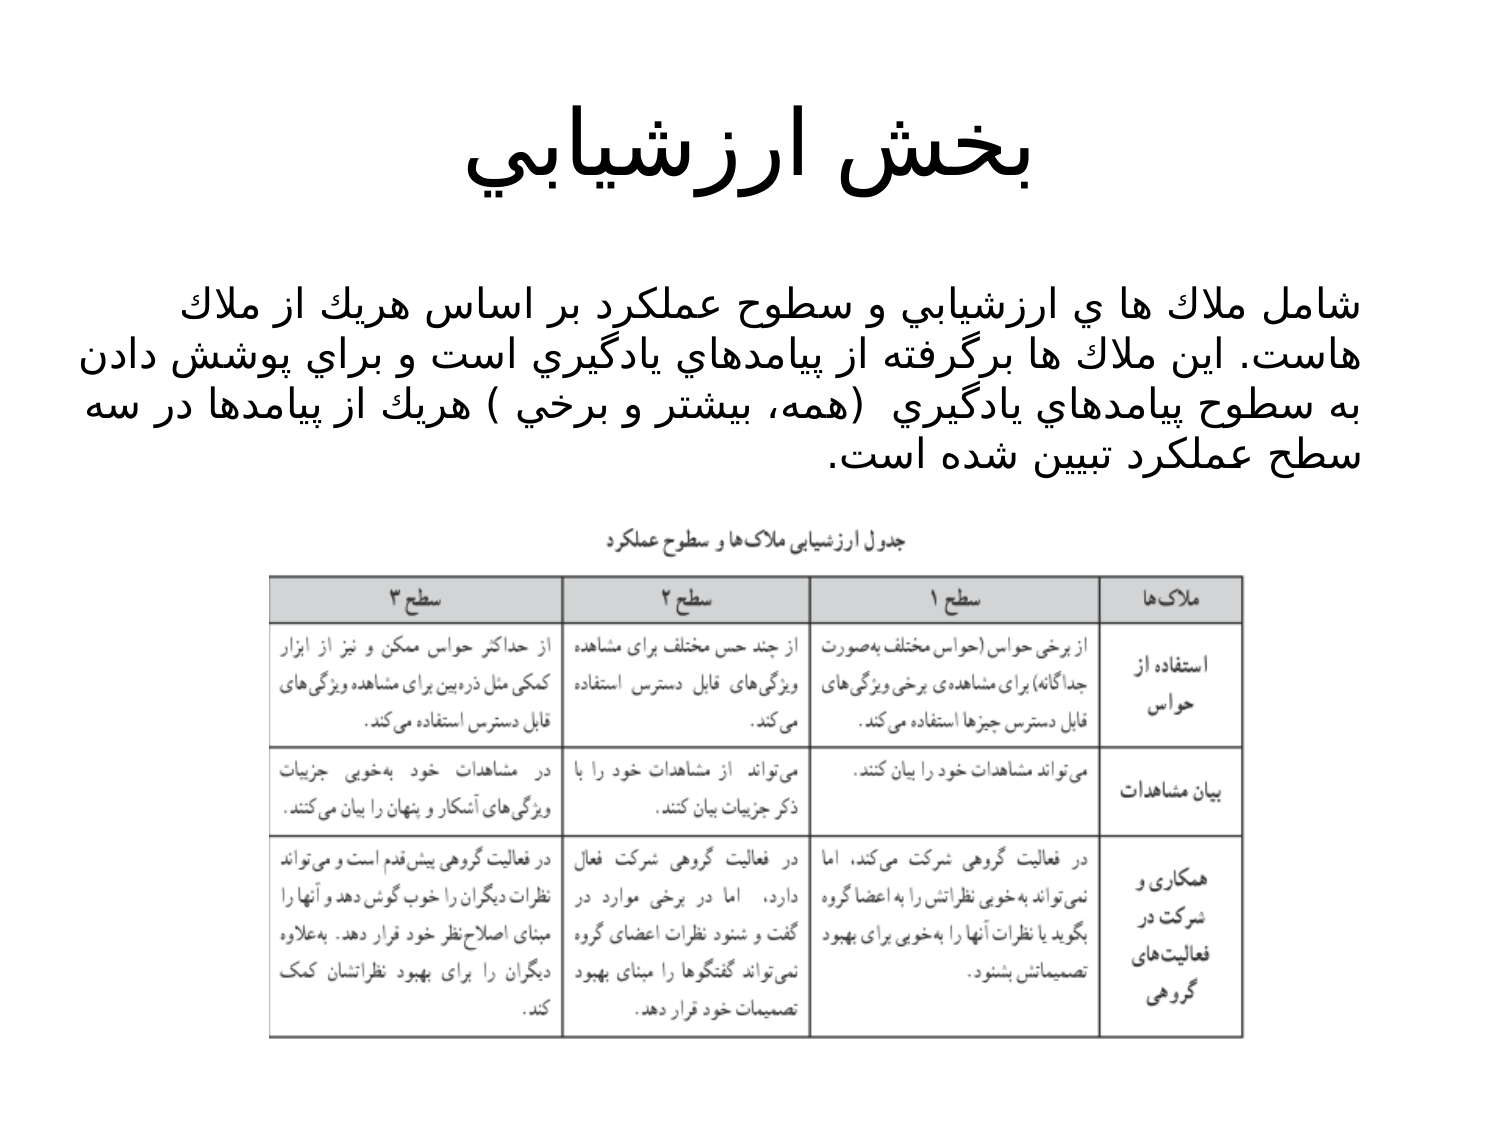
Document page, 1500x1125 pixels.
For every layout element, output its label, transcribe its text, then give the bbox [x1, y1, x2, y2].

title بخش ارزشيابي [75, 45, 1425, 233]
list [269, 527, 1255, 1064]
text_box شامل ملاك ها ي ارزشيابي و سطوح عملكرد بر اساس هريك از ملاك هاست. اين ملاك ها برگرفته از پيامدهاي يادگيري است و براي پوشش دادن به سطوح پيامدهاي يادگيري (همه، بيشتر و برخي ) هريك از پيامدها در سه سطح عملكرد تبيين شده است. [46, 269, 1378, 485]
